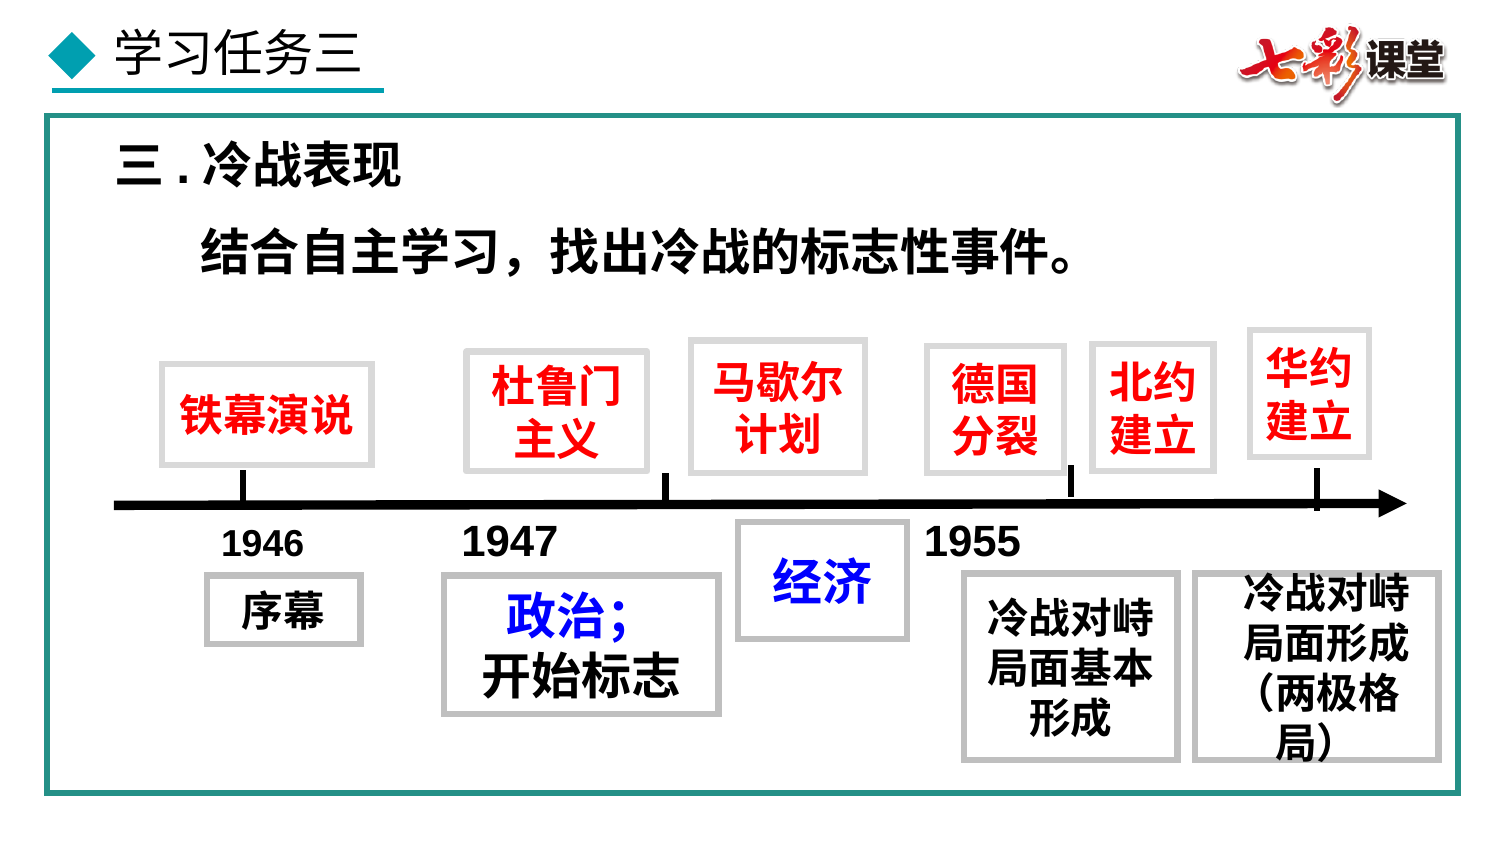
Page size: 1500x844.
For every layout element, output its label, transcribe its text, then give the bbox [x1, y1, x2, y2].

text_box 北约建立 [1091, 343, 1215, 464]
text_box 华约建立 [1249, 329, 1370, 458]
text_box 马歇尔计划 [690, 340, 866, 464]
picture [1234, 20, 1451, 108]
text_box 经济 [737, 574, 908, 640]
text_box 德国分裂 [926, 345, 1065, 464]
text_box 冷战对峙 局面形成 （两极格局） [1194, 574, 1440, 761]
text_box 杜鲁门主义 [466, 351, 648, 464]
text_box 序幕 [206, 574, 362, 645]
text_box 铁幕演说 [161, 363, 372, 464]
text_box 结合自主学习，找出冷战的标志性事件。 [185, 212, 1412, 288]
text_box 冷战对峙局面基本形成 [963, 574, 1179, 761]
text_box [113, 464, 1453, 574]
text_box 政治； 开始标志 [443, 574, 720, 715]
text_box [46, 114, 1459, 794]
text_box 三.冷战表现 [99, 126, 511, 202]
